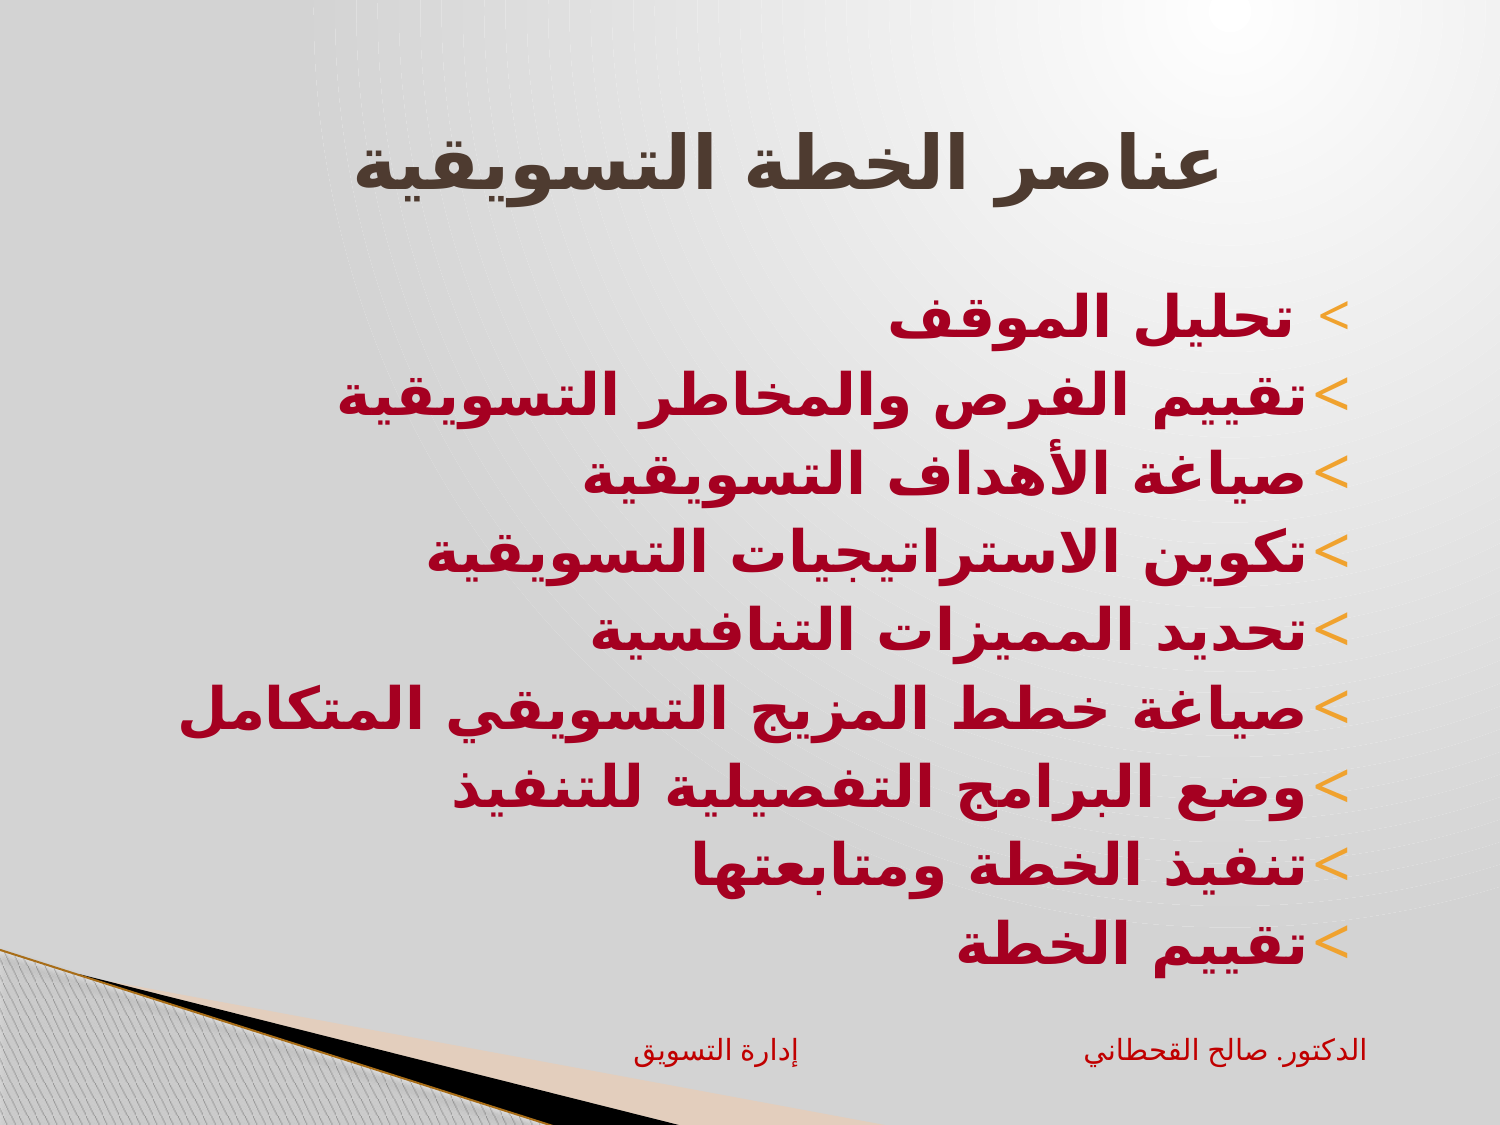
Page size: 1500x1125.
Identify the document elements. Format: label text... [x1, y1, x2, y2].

list تحليل الموقف تقييم الفرص والمخاطر التسويقية صياغة الأهداف التسويقية تكوين الاستراتيجيات التسويقية تحديد المميزات التنافسية صياغة خطط المزيج التسويقي المتكامل وضع البرامج التفصيلية للتنفيذ تنفيذ الخطة ومتابعتها تقييم الخطة [148, 271, 1384, 1079]
title عناصر الخطة التسويقية [225, 54, 1353, 264]
footer إدارة التسويق الدكتور. صالح القحطاني [585, 1042, 1383, 1103]
